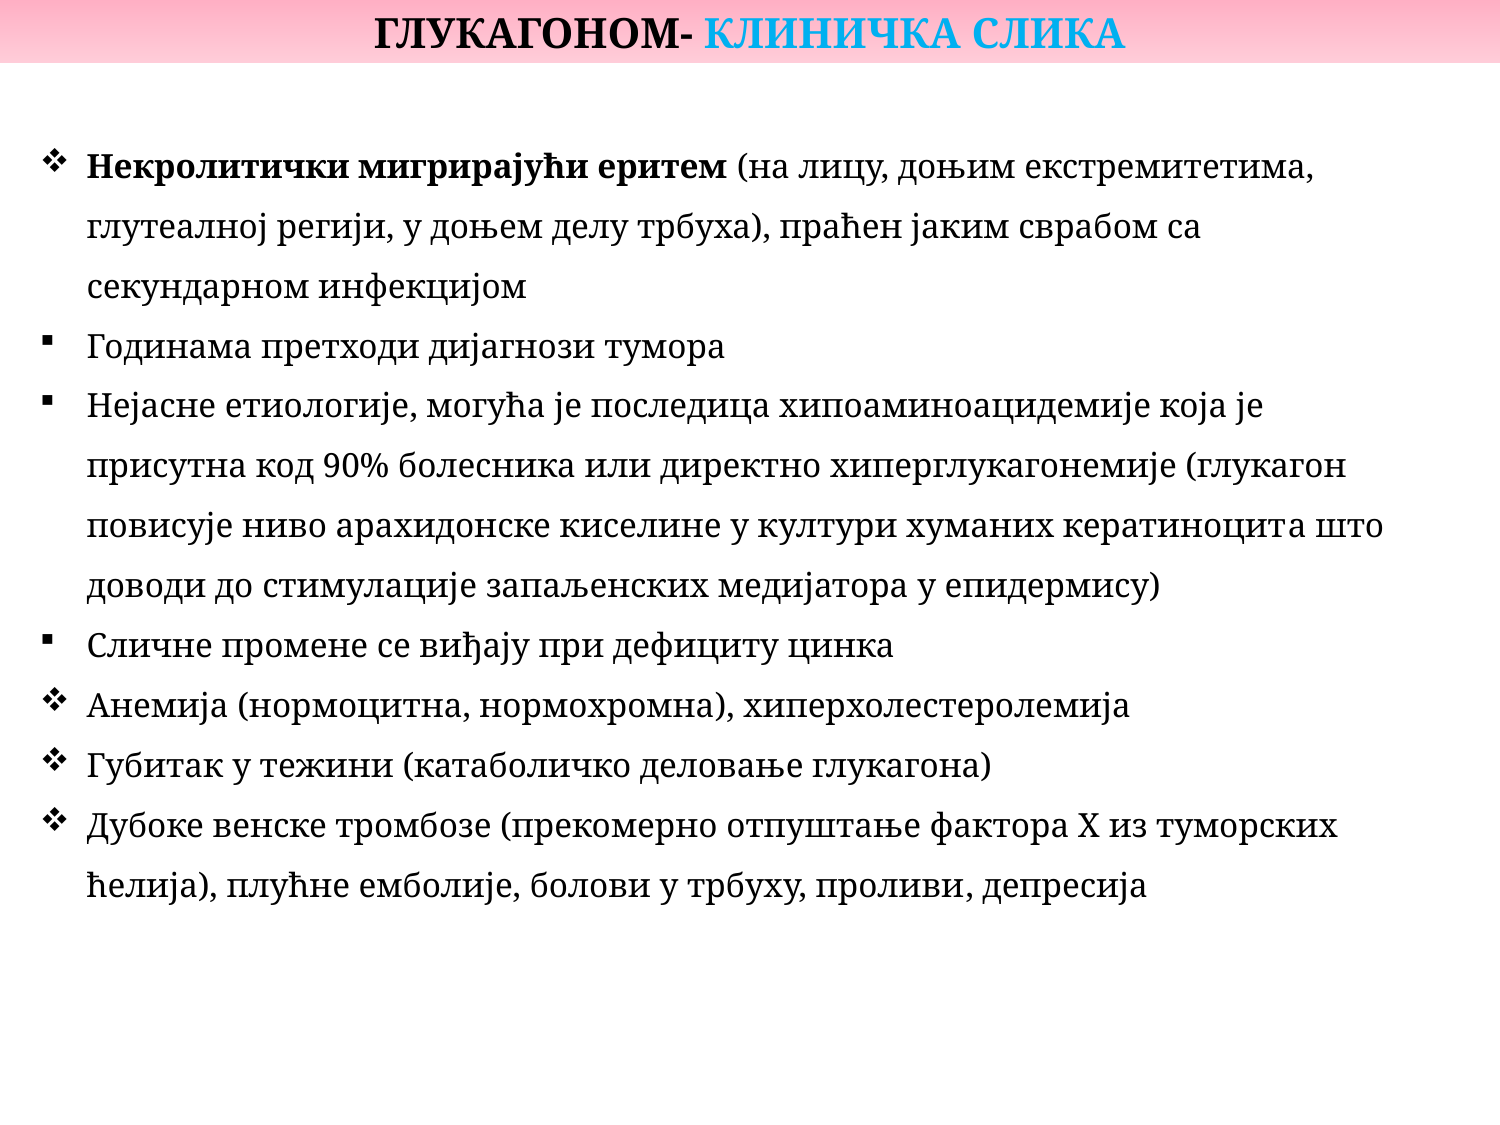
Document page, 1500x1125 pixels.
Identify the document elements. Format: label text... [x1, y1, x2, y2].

text_box ГЛУКАГОНОМ- КЛИНИЧКА СЛИКА [0, 0, 1500, 63]
text_box Некролитички мигрирајући еритем (на лицу, доњим екстремитетима, глутеалној регији, у доњем делу трбуха), праћен јаким сврабом са секундарном инфекцијом Годинама претходи дијагнози тумора Нејасне етиологије, могућа је последица хипоаминоацидемије која је присутна код 90% болесника или директно хиперглукагонемије (глукагон повисује ниво арахидонске киселине у култури хуманих кератиноцита што доводи до стимулације запаљенских медијатора у епидермису) Сличне промене се виђају при дефициту цинка Анемија (нормоцитна, нормохромна), хиперхолестеролемија Губитак у тежини (катаболичко деловање глукагона) Дубоке венске тромбозе (прекомерно отпуштање фактора X из туморских ћелија), плућне емболије, болови у трбуху, проливи, депресија [24, 117, 1425, 911]
